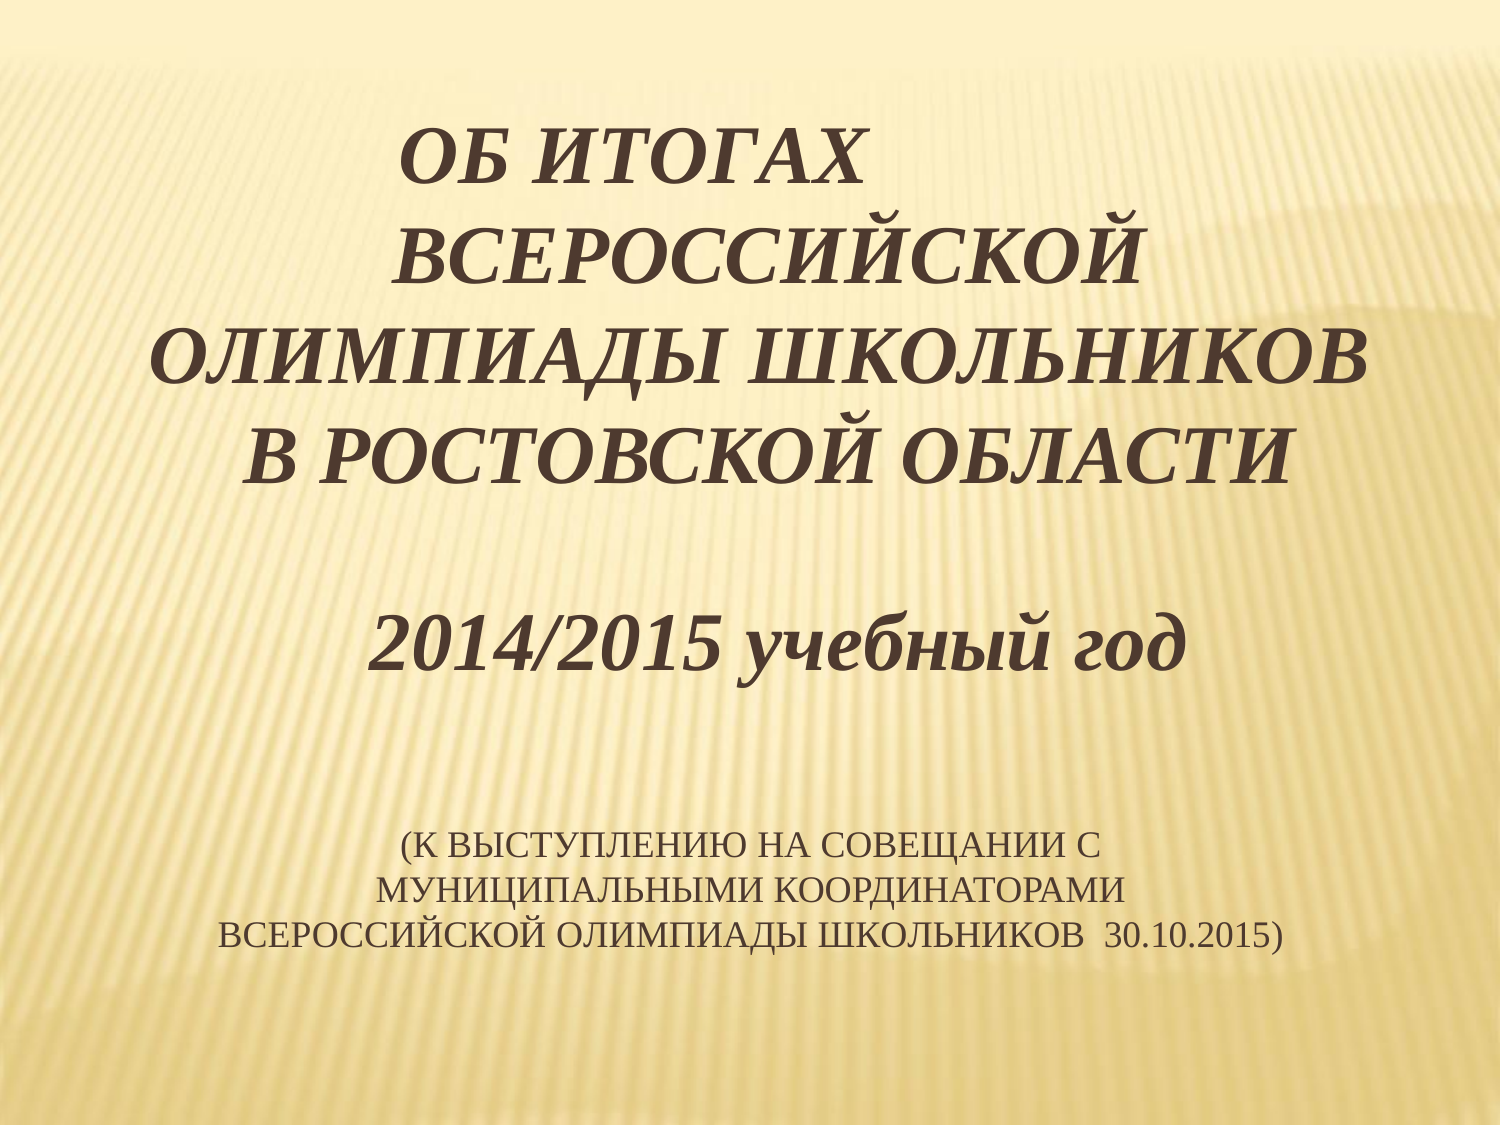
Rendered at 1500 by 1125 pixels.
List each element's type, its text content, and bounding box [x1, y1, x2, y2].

text_box 2014/2015 учебный год [149, 587, 1408, 888]
text_box ОБ ИТОГАХ ВСЕРОССИЙСКОЙ ОЛИМПИАДЫ ШКОЛЬНИКОВ В РОСТОВСКОЙ ОБЛАСТИ [124, 99, 1413, 500]
picture [0, 0, 1500, 1125]
text_box (К ВЫСТУПЛЕНИЮ НА СОВЕЩАНИИ С МУНИЦИПАЛЬНЫМИ КООРДИНАТОРАМИ ВСЕРОССИЙСКОЙ ОЛИМПИАДЫ ШКОЛЬНИКОВ 30.10.2015) [200, 812, 1300, 963]
